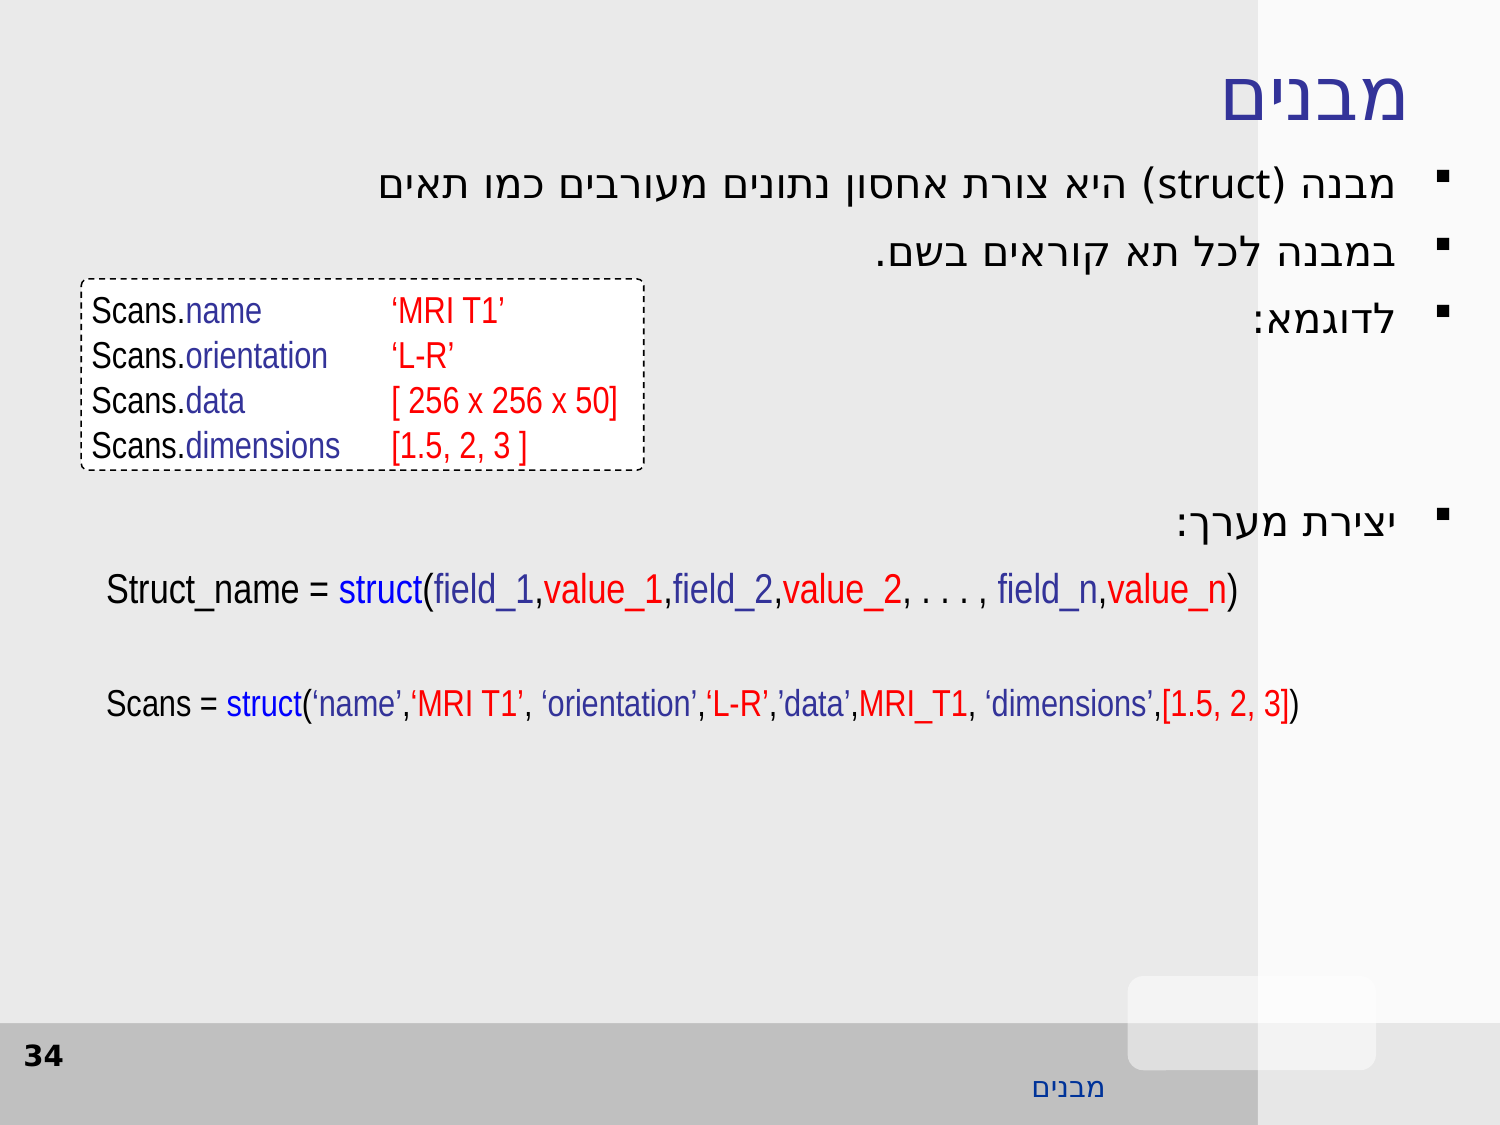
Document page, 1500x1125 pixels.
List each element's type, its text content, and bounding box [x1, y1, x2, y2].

slide_number 34 [8, 1029, 359, 1108]
text_box מבנה (struct) היא צורת אחסון נתונים מעורבים כמו תאים במבנה לכל תא קוראים בשם. לדוגמא: יצירת מערך: Struct_name = struct(field_1,value_1,field_2,value_2, . . . , field_n,value_n) Scans = struct(‘name’,‘MRI T1’, ‘orientation’,‘L-R’,’data’,MRI_T1, ‘dimensions’,[1.5, 2, 3]) [100, 148, 1459, 773]
text_box Scans.name ‘MRI T1’ Scans.orientation ‘L-R’ Scans.data [ 256 x 256 x 50] Scans.dimensions [1.5, 2, 3 ] [76, 278, 656, 474]
text_box מבנים [1016, 1060, 1121, 1111]
text_box מבנים [76, 20, 1425, 161]
